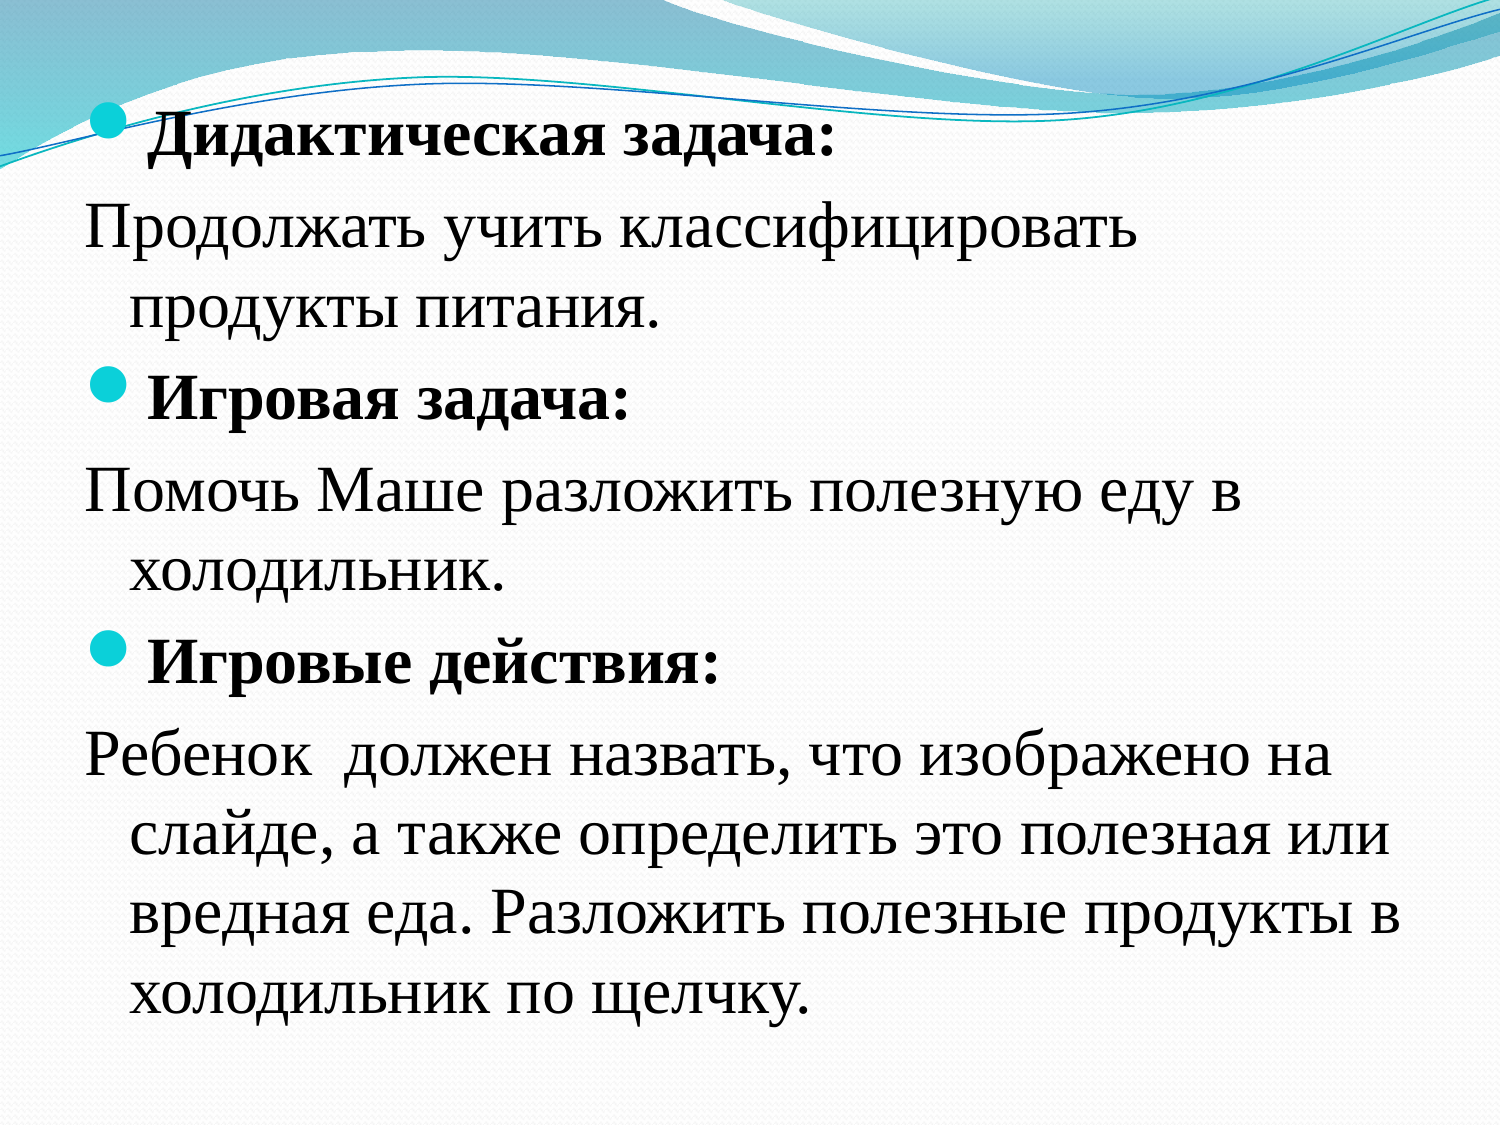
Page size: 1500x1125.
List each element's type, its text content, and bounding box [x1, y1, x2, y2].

list Дидактическая задача: Продолжать учить классифицировать продукты питания. Игровая задача: Помочь Маше разложить полезную еду в холодильник. Игровые действия: Ребенок должен назвать, что изображено на слайде, а также определить это полезная или вредная еда. Разложить полезные продукты в холодильник по щелчку. [70, 82, 1425, 1038]
